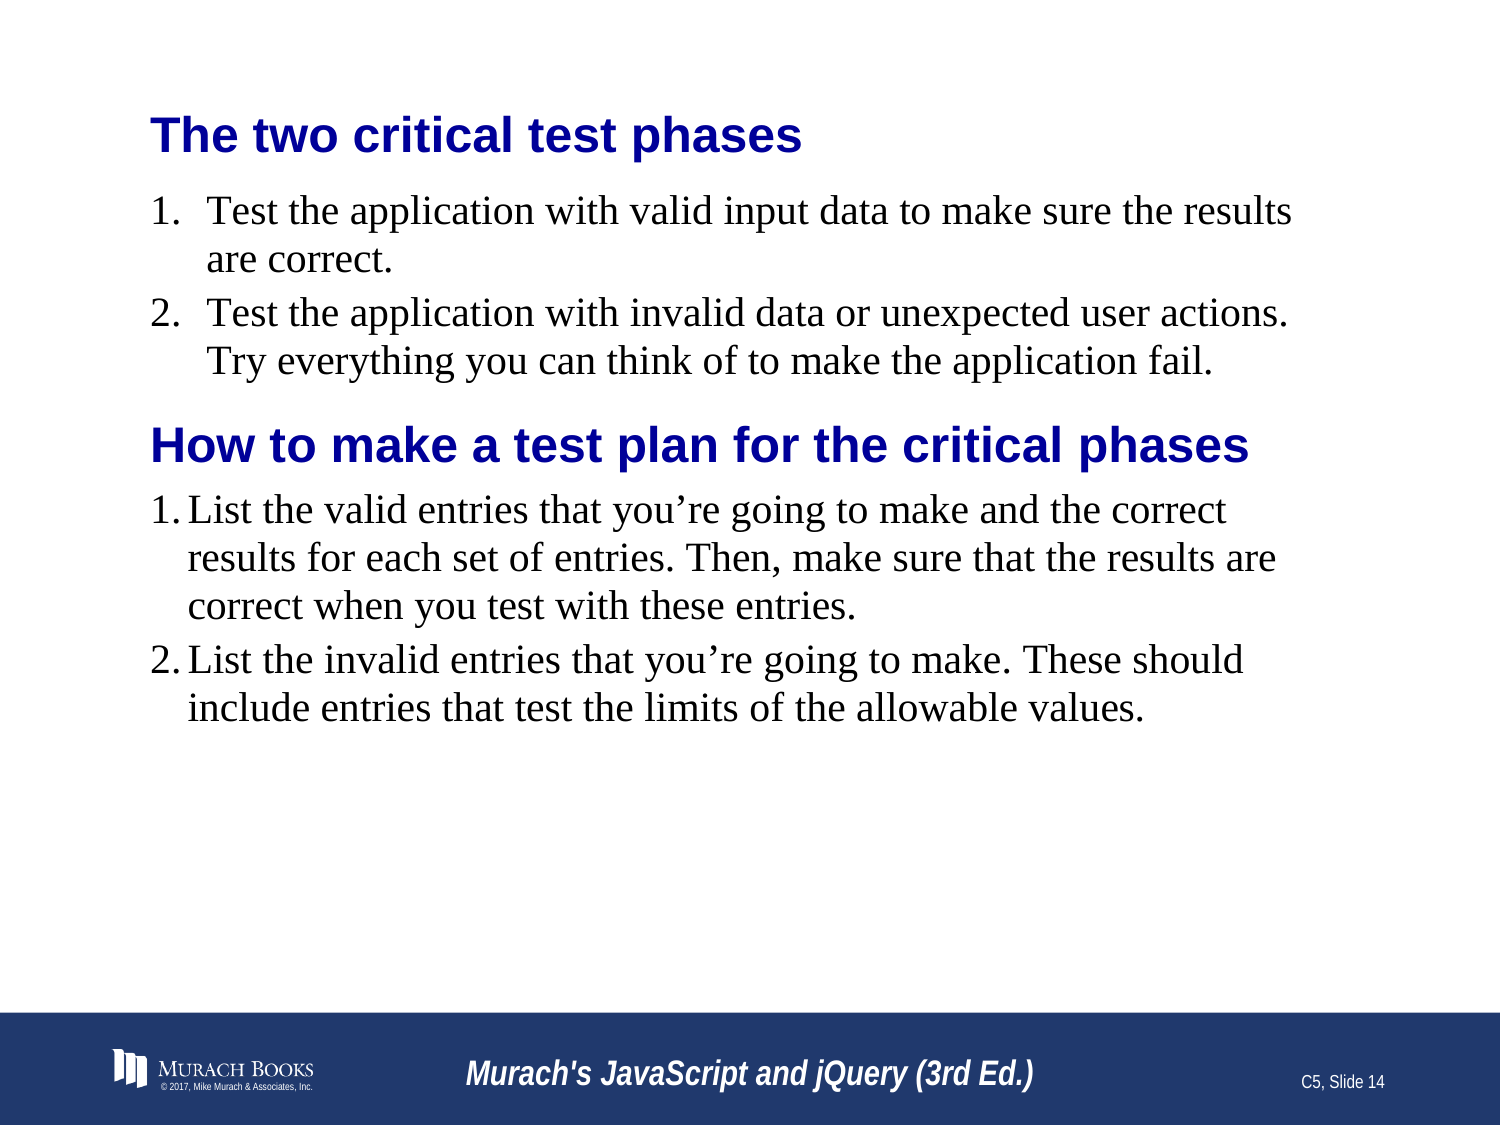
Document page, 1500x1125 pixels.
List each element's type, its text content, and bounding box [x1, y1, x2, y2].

slide_number C5, Slide 14 [1087, 1025, 1400, 1100]
footer © 2017, Mike Murach & Associates, Inc. [12, 1025, 463, 1100]
slide_number Murach's JavaScript and jQuery (3rd Ed.) [463, 1025, 1050, 1100]
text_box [149, 186, 1350, 738]
title The two critical test phases [150, 102, 1350, 164]
